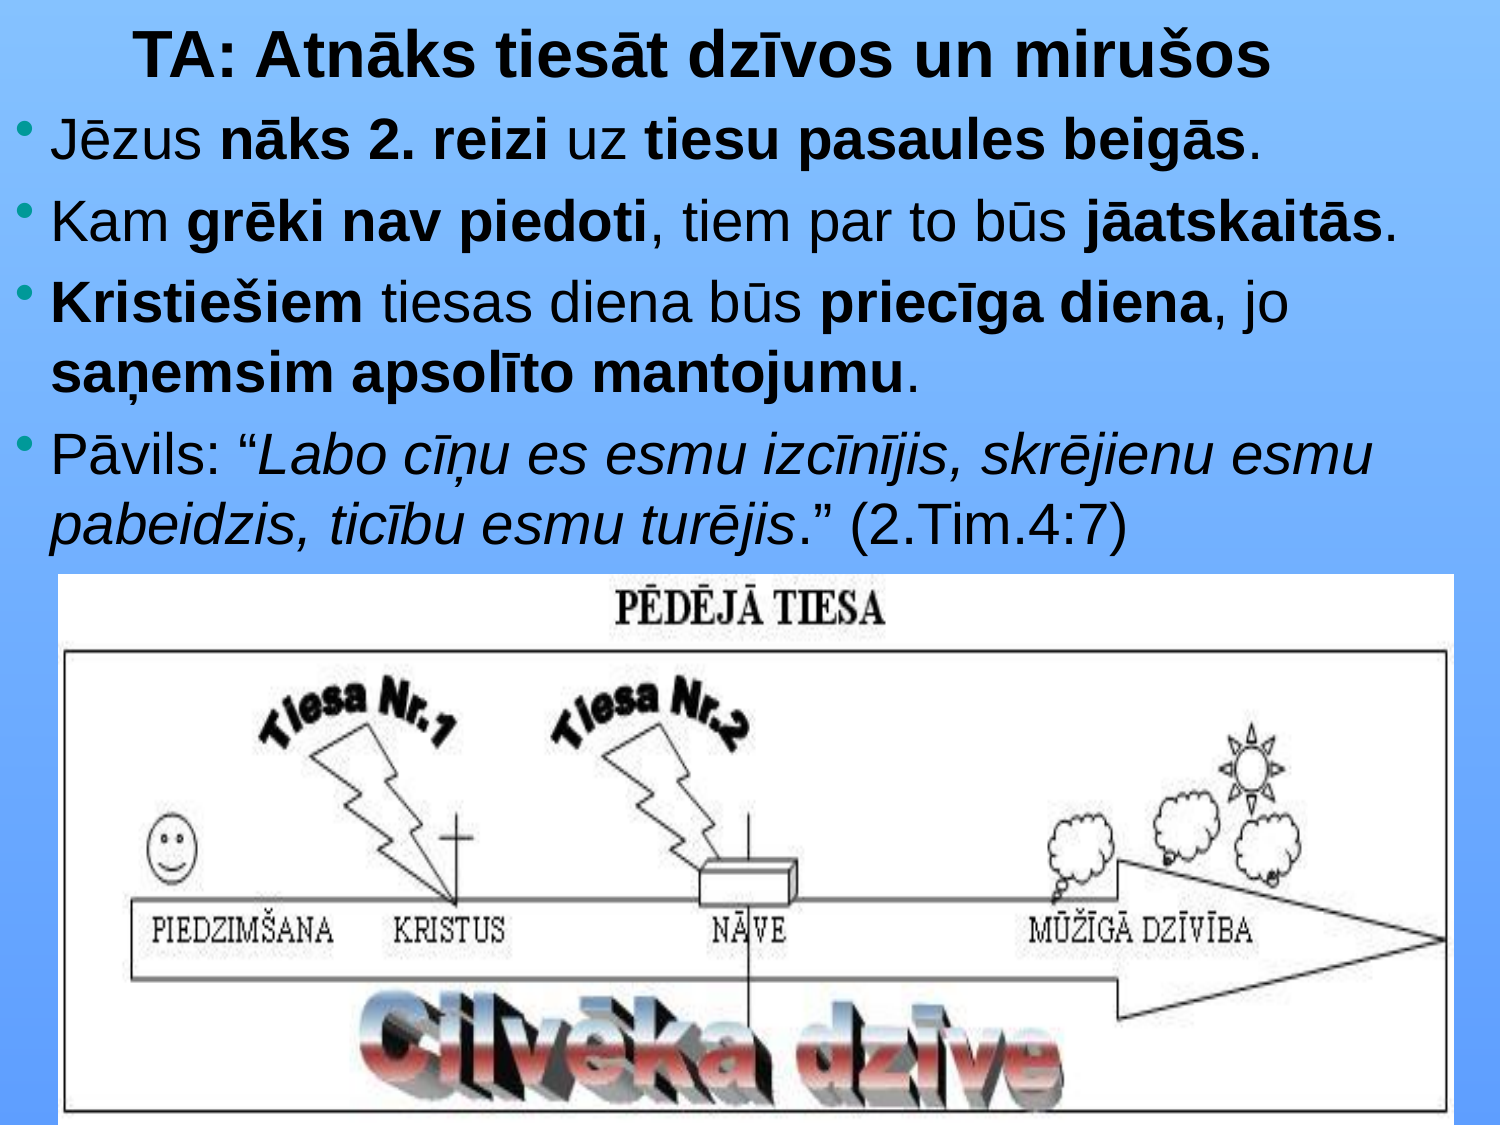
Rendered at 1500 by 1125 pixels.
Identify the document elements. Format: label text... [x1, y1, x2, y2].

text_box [58, 573, 1454, 1125]
title TA: Atnāks tiesāt dzīvos un mirušos [0, 0, 1426, 93]
text_box Jēzus nāks 2. reizi uz tiesu pasaules beigās. Kam grēki nav piedoti, tiem par to būs jāatskaitās. Kristiešiem tiesas diena būs priecīga diena, jo saņemsim apsolīto mantojumu. Pāvils: “Labo cīņu es esmu izcīnījis, skrējienu esmu pabeidzis, ticību esmu turējis.” (2.Tim.4:7) [0, 93, 1465, 564]
